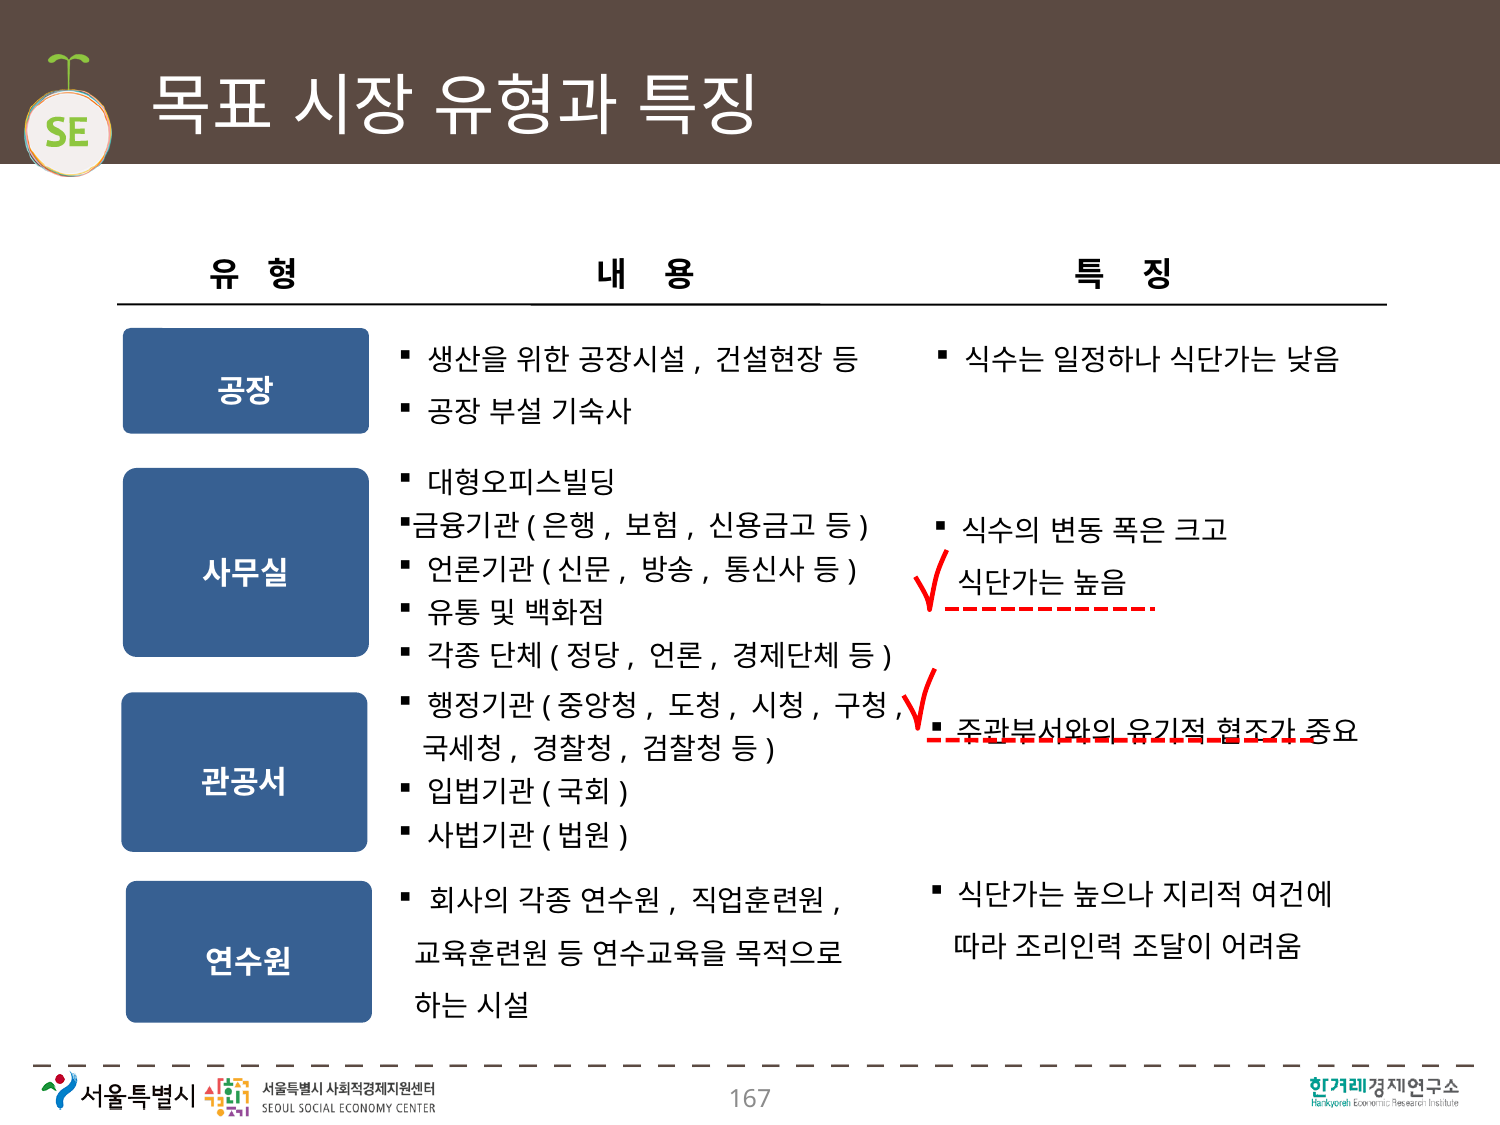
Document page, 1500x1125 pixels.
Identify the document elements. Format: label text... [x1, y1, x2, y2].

text_box 사무실 [120, 465, 372, 660]
text_box [914, 549, 948, 611]
text_box 유 형 [194, 246, 313, 301]
text_box 행정기관(중앙청, 도청, 시청, 구청, 국세청, 경찰청, 검찰청 등) 입법기관(국회) 사법기관(법원) [383, 679, 1037, 860]
slide_number 167 [696, 1069, 804, 1125]
picture [0, 0, 1500, 1125]
text_box 식수는 일정하나 식단가는 낮음 [921, 316, 1424, 384]
text_box 연수원 [123, 878, 375, 1025]
title 목표 시장 유형과 특징 [135, 45, 1463, 161]
text_box [902, 668, 936, 730]
text_box 공장 [120, 325, 372, 436]
text_box 회사의 각종 연수원, 직업훈련원, 교육훈련원 등 연수교육을 목적으로 하는 시설 [383, 857, 880, 1030]
text_box 대형오피스빌딩 금융기관(은행, 보험, 신용금고 등) 언론기관(신문, 방송, 통신사 등) 유통 및 백화점 각종 단체(정당, 언론, 경제단체 등) [383, 456, 1037, 679]
text_box 관공서 [119, 690, 370, 854]
text_box 내 용 [581, 246, 710, 301]
text_box 주관부서와의 유기적 협조가 중요 [915, 688, 1451, 756]
text_box 특 징 [1059, 246, 1188, 301]
text_box 식수의 변동 폭은 크고 식단가는 높음 [919, 487, 1418, 607]
text_box 식단가는 높으나 지리적 여건에 따라 조리인력 조달이 어려움 [915, 851, 1459, 971]
text_box 생산을 위한 공장시설, 건설현장 등 공장 부설 기숙사 [383, 316, 1037, 436]
